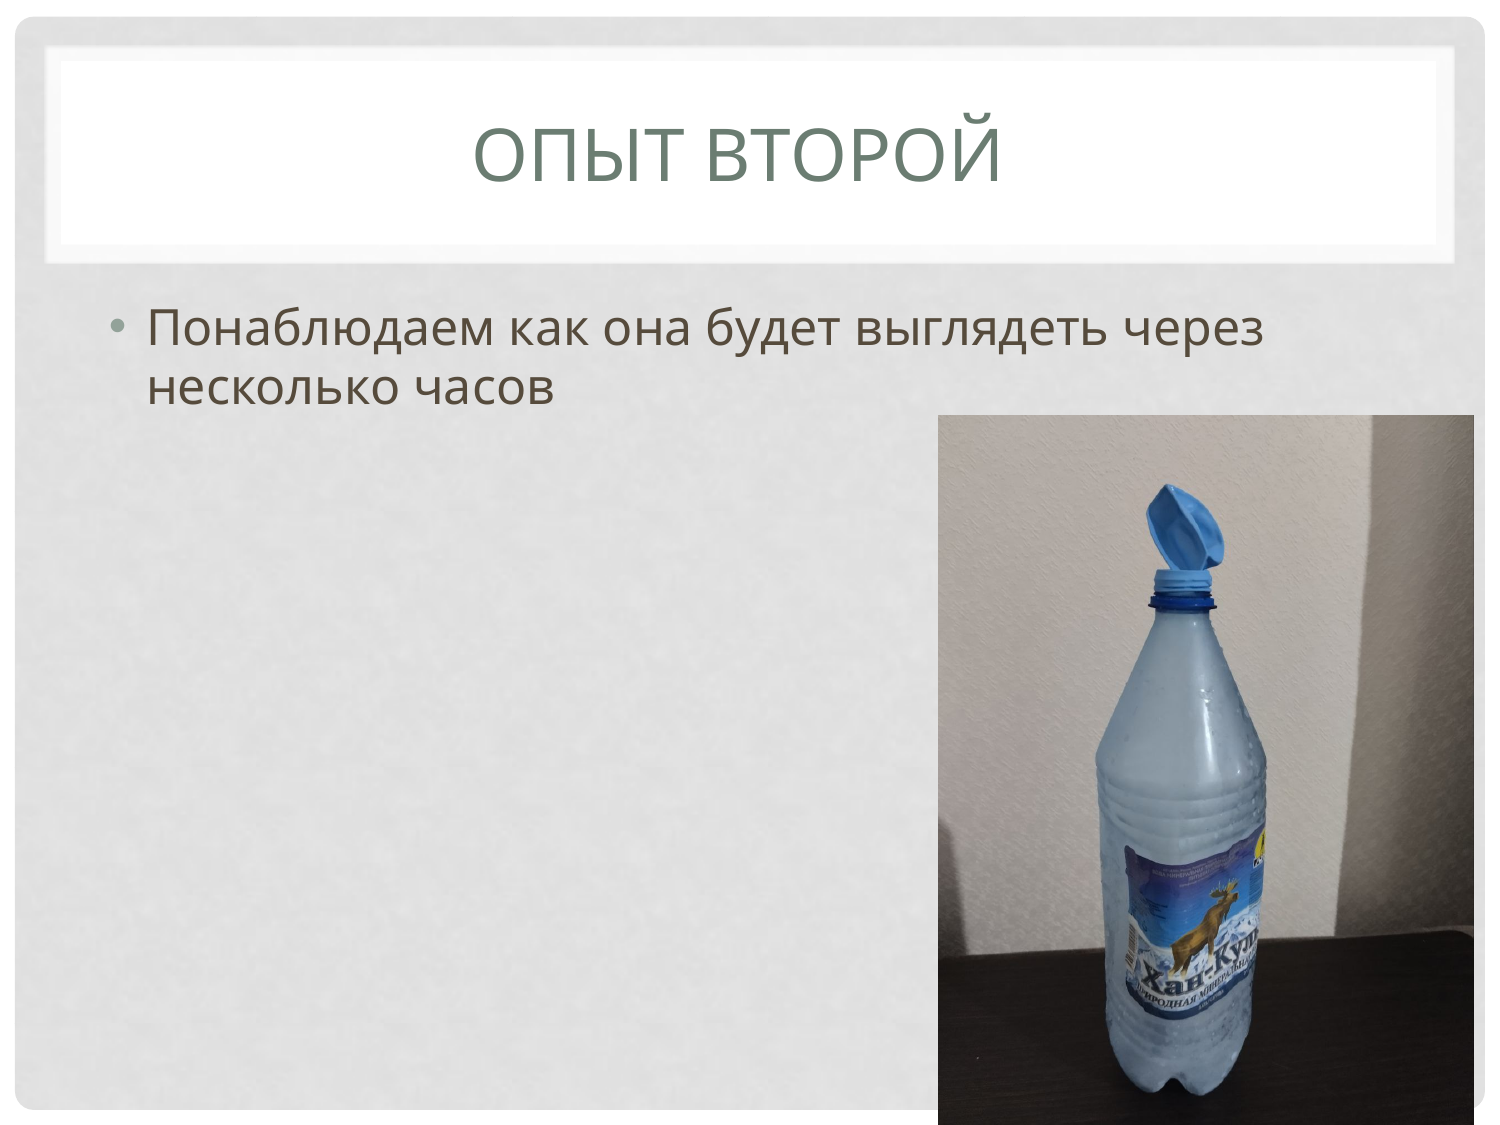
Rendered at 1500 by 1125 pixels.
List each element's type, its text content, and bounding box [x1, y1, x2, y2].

list Понаблюдаем как она будет выглядеть через несколько часов [75, 287, 1425, 1005]
picture [938, 415, 1474, 1125]
title Опыт второй [69, 66, 1425, 238]
